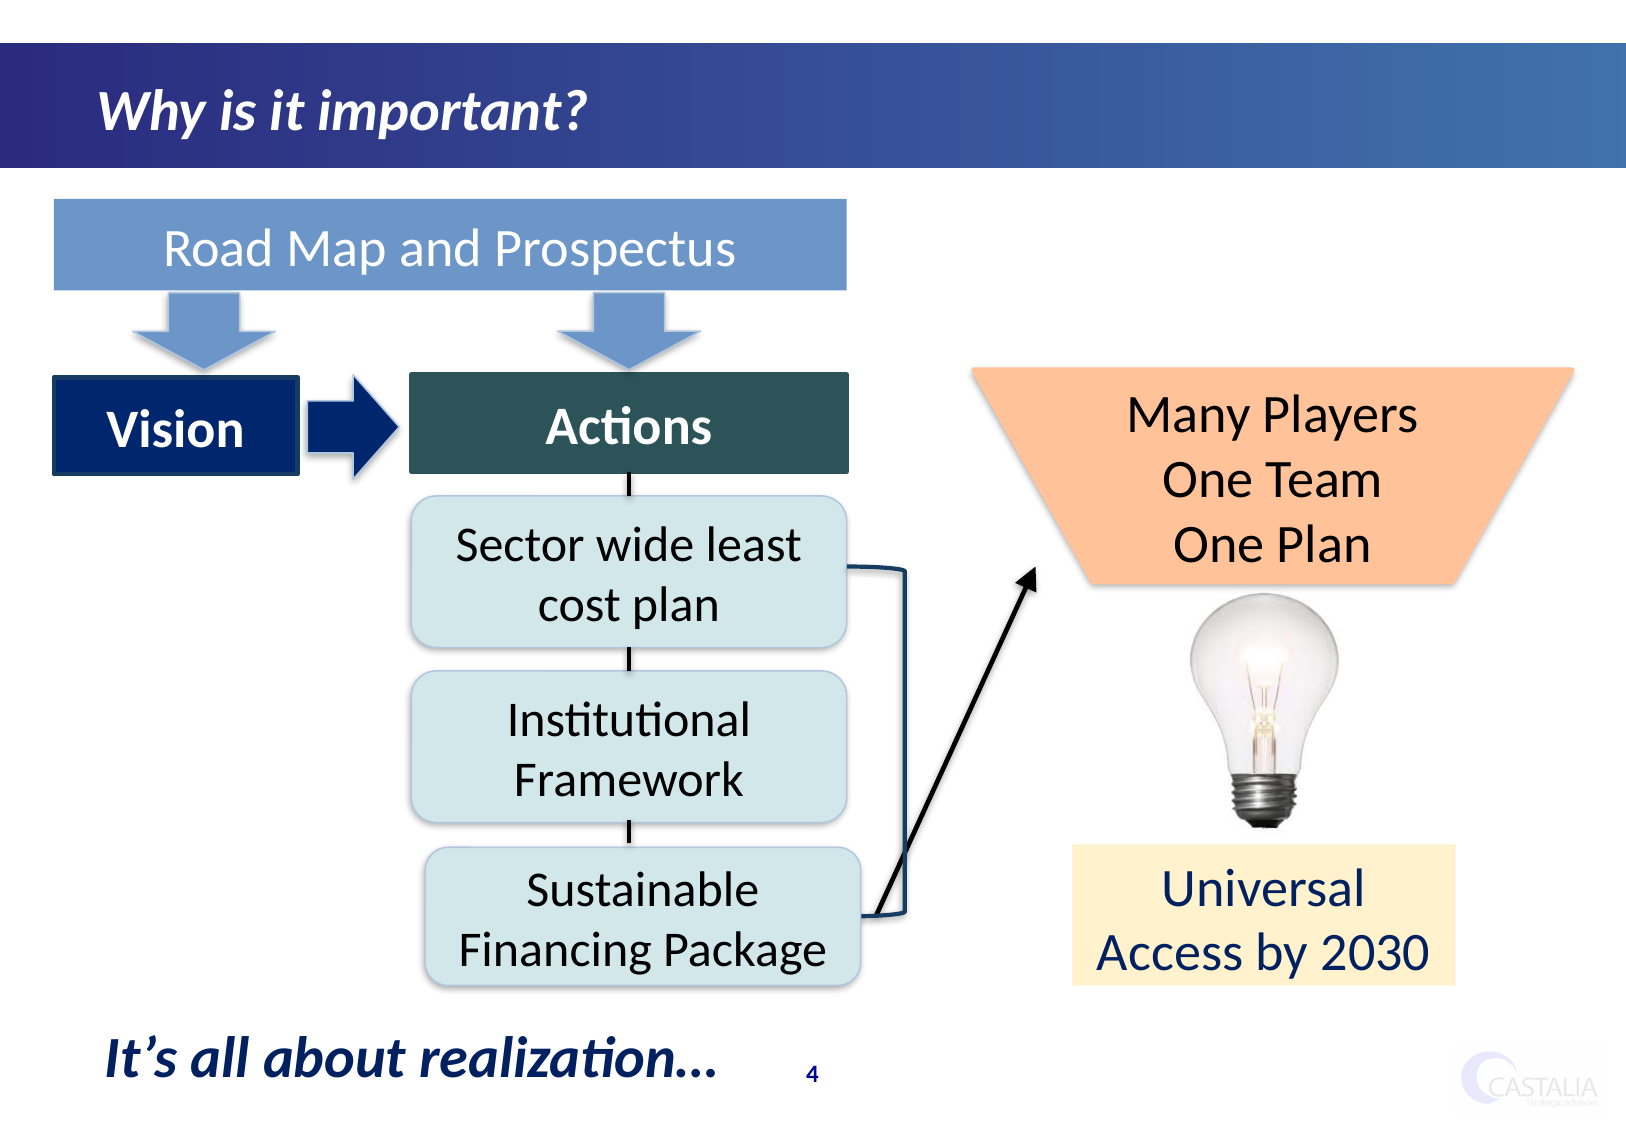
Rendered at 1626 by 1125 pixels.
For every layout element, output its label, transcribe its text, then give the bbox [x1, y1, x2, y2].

text_box Sector wide least cost plan [410, 495, 848, 649]
text_box [556, 291, 702, 371]
list It’s all about realization… [14, 1011, 808, 1104]
text_box [846, 564, 907, 919]
text_box Universal Access by 2030 [1072, 844, 1456, 986]
slide_number 4 [622, 1042, 1003, 1103]
text_box Road Map and Prospectus [52, 197, 849, 292]
picture [1162, 581, 1366, 839]
text_box Institutional Framework [410, 670, 841, 824]
text_box Many Players One Team One Plan [972, 368, 1573, 583]
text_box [904, 566, 1036, 742]
text_box Sustainable Financing Package [424, 846, 862, 987]
text_box Actions [409, 373, 849, 474]
text_box Vision [52, 375, 300, 476]
text_box [131, 291, 277, 371]
text_box [306, 374, 400, 480]
list Why is it important? [81, 64, 1544, 144]
